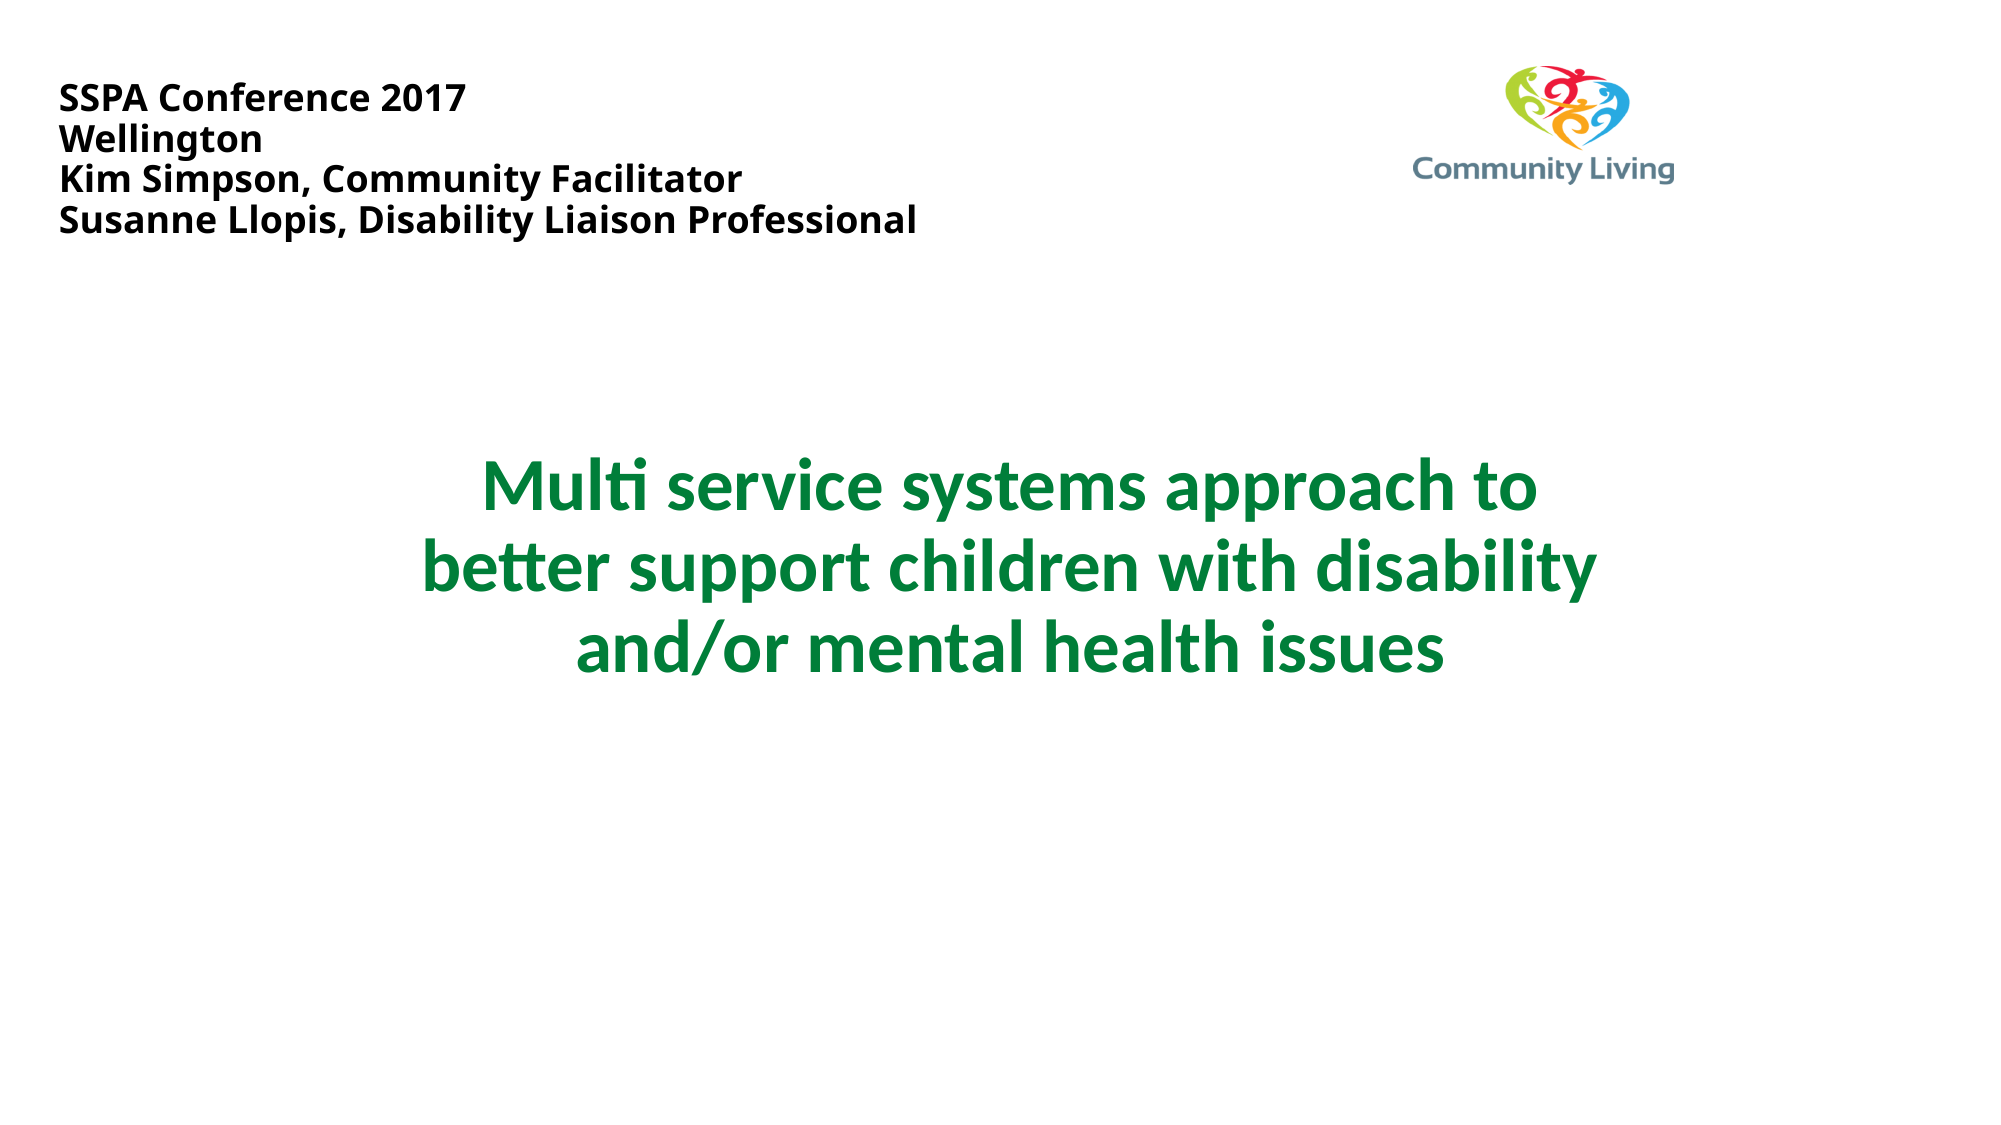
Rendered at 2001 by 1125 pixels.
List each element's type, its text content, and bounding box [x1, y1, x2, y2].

picture [1413, 66, 1674, 185]
subtitle Multi service systems approach to better support children with disability and/or mental health issues [378, 438, 1643, 833]
title SSPA Conference 2017 Wellington Kim Simpson, Community Facilitator Susanne Llopis, Disability Liaison Professional [43, 36, 1319, 249]
